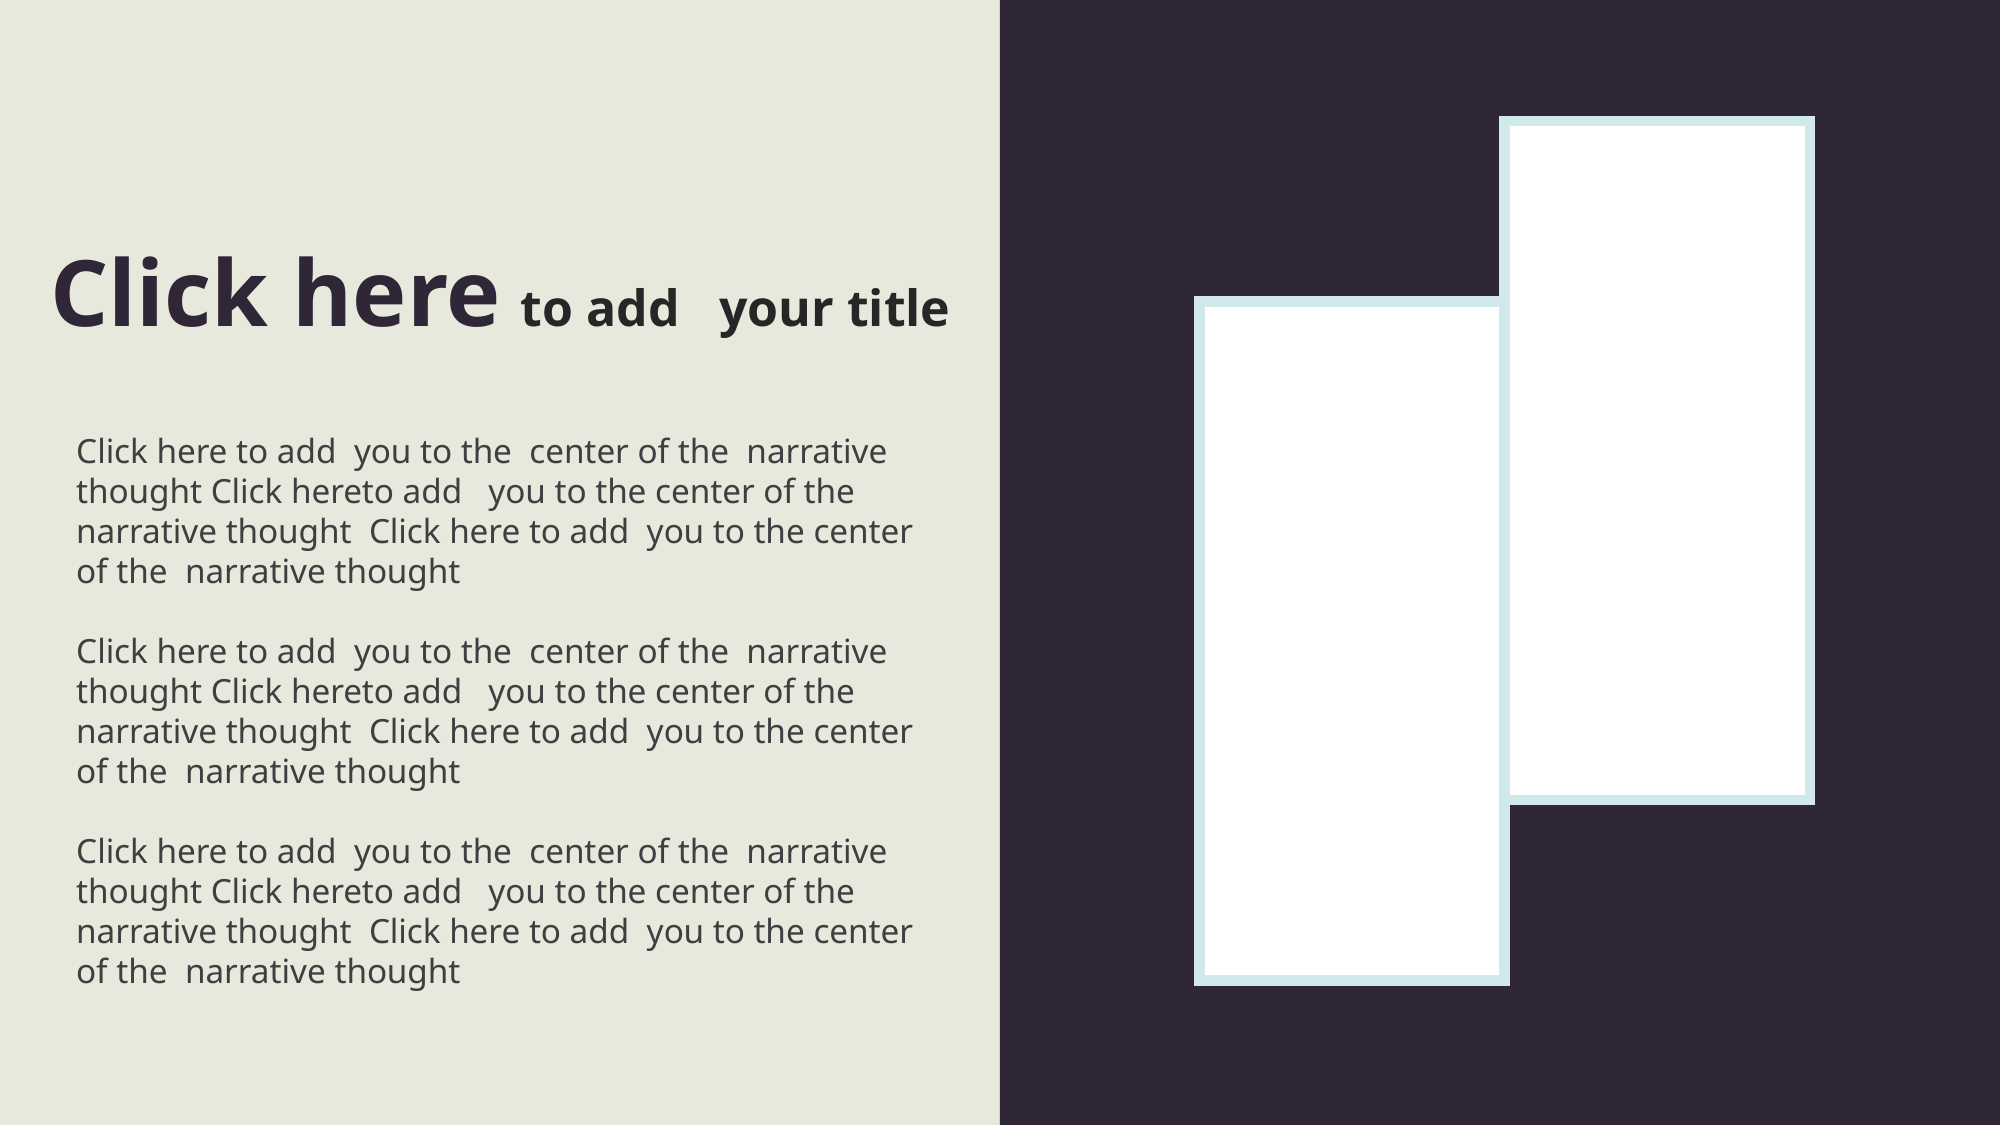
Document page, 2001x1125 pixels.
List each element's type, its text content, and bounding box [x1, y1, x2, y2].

text_box Click here to add your title [35, 227, 966, 432]
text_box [1199, 120, 1811, 981]
text_box [999, 0, 2000, 1125]
text_box Click here to add you to the center of the narrative thought Click hereto add you to the center of the narrative thought Click here to add you to the center of the narrative thought Click here to add you to the center of the narrative thought Click hereto add you to the center of the narrative thought Click here to add you to the center of the narrative thought Click here to add you to the center of the narrative thought Click hereto add you to the center of the narrative thought Click here to add you to the center of the narrative thought [61, 432, 938, 997]
